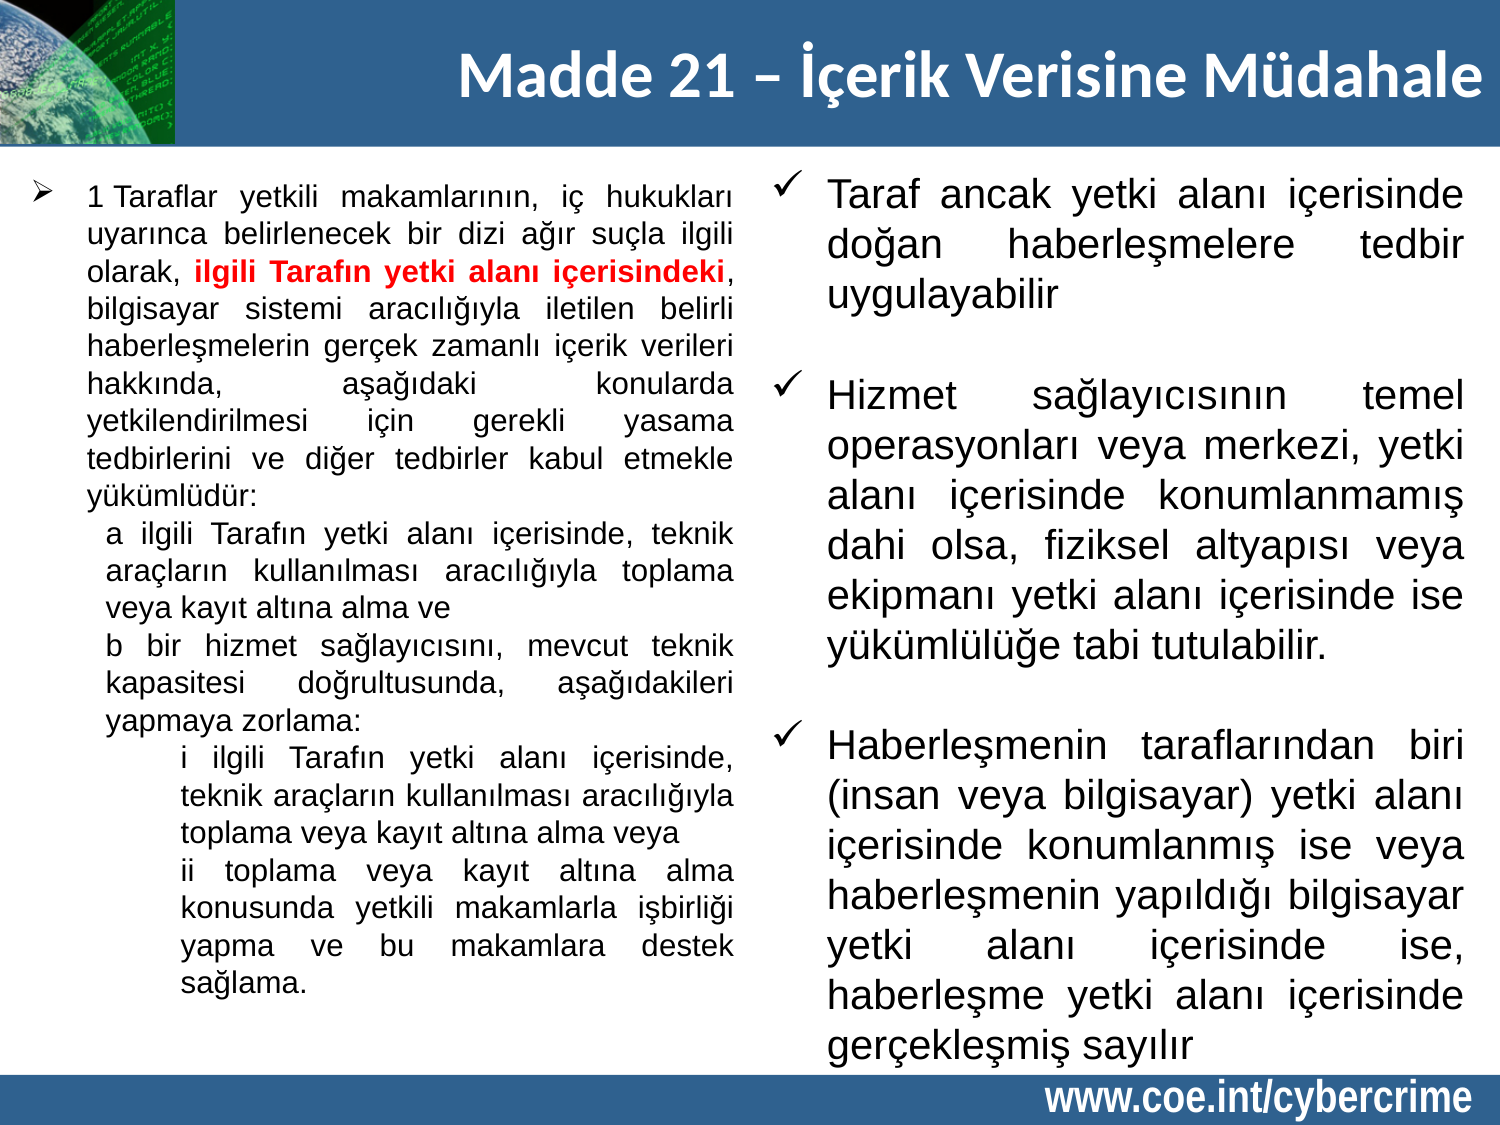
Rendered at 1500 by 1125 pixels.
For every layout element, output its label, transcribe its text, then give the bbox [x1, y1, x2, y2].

text_box Taraf ancak yetki alanı içerisinde doğan haberleşmelere tedbir uygulayabilir Hizmet sağlayıcısının temel operasyonları veya merkezi, yetki alanı içerisinde konumlanmamış dahi olsa, fiziksel altyapısı veya ekipmanı yetki alanı içerisinde ise yükümlülüğe tabi tutulabilir. Haberleşmenin taraflarından biri (insan veya bilgisayar) yetki alanı içerisinde konumlanmış ise veya haberleşmenin yapıldığı bilgisayar yetki alanı içerisinde ise, haberleşme yetki alanı içerisinde gerçekleşmiş sayılır [755, 159, 1480, 1076]
text_box 1 Taraflar yetkili makamlarının, iç hukukları uyarınca belirlenecek bir dizi ağır suçla ilgili olarak, ilgili Tarafın yetki alanı içerisindeki, bilgisayar sistemi aracılığıyla iletilen belirli haberleşmelerin gerçek zamanlı içerik verileri hakkında, aşağıdaki konularda yetkilendirilmesi için gerekli yasama tedbirlerini ve diğer tedbirler kabul etmekle yükümlüdür: a ilgili Tarafın yetki alanı içerisinde, teknik araçların kullanılması aracılığıyla toplama veya kayıt altına alma ve b bir hizmet sağlayıcısını, mevcut teknik kapasitesi doğrultusunda, aşağıdakileri yapmaya zorlama: i ilgili Tarafın yetki alanı içerisinde, teknik araçların kullanılması aracılığıyla toplama veya kayıt altına alma veya ii toplama veya kayıt altına alma konusunda yetkili makamlarla işbirliği yapma ve bu makamlara destek sağlama. [15, 168, 750, 1008]
text_box Madde 21 – İçerik Verisine Müdahale [177, 0, 1500, 149]
picture [0, 0, 175, 144]
text_box [0, 1073, 1030, 1125]
text_box www.coe.int/cybercrime [1030, 1059, 1500, 1125]
